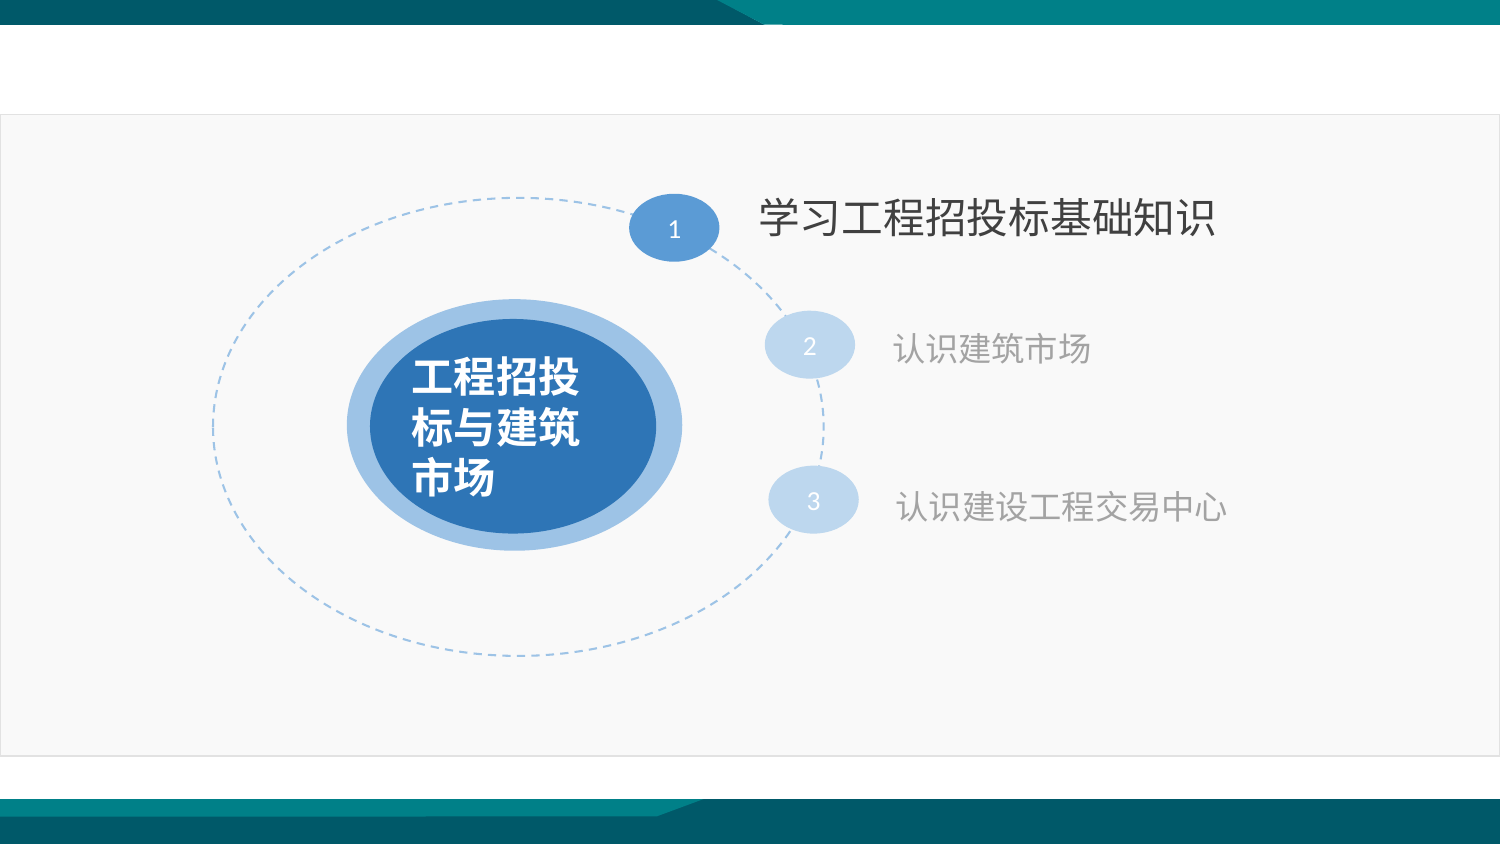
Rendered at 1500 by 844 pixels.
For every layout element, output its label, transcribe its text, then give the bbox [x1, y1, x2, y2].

text_box 3 [767, 464, 860, 535]
text_box 2 [763, 309, 857, 380]
text_box 1 [628, 192, 721, 263]
text_box 学习工程招投标基础知识 [752, 164, 1340, 259]
text_box 工程招投标与建筑市场 [368, 317, 658, 535]
text_box 认识建筑市场 [886, 296, 1376, 392]
text_box 认识建设工程交易中心 [890, 454, 1385, 550]
text_box [211, 196, 825, 657]
